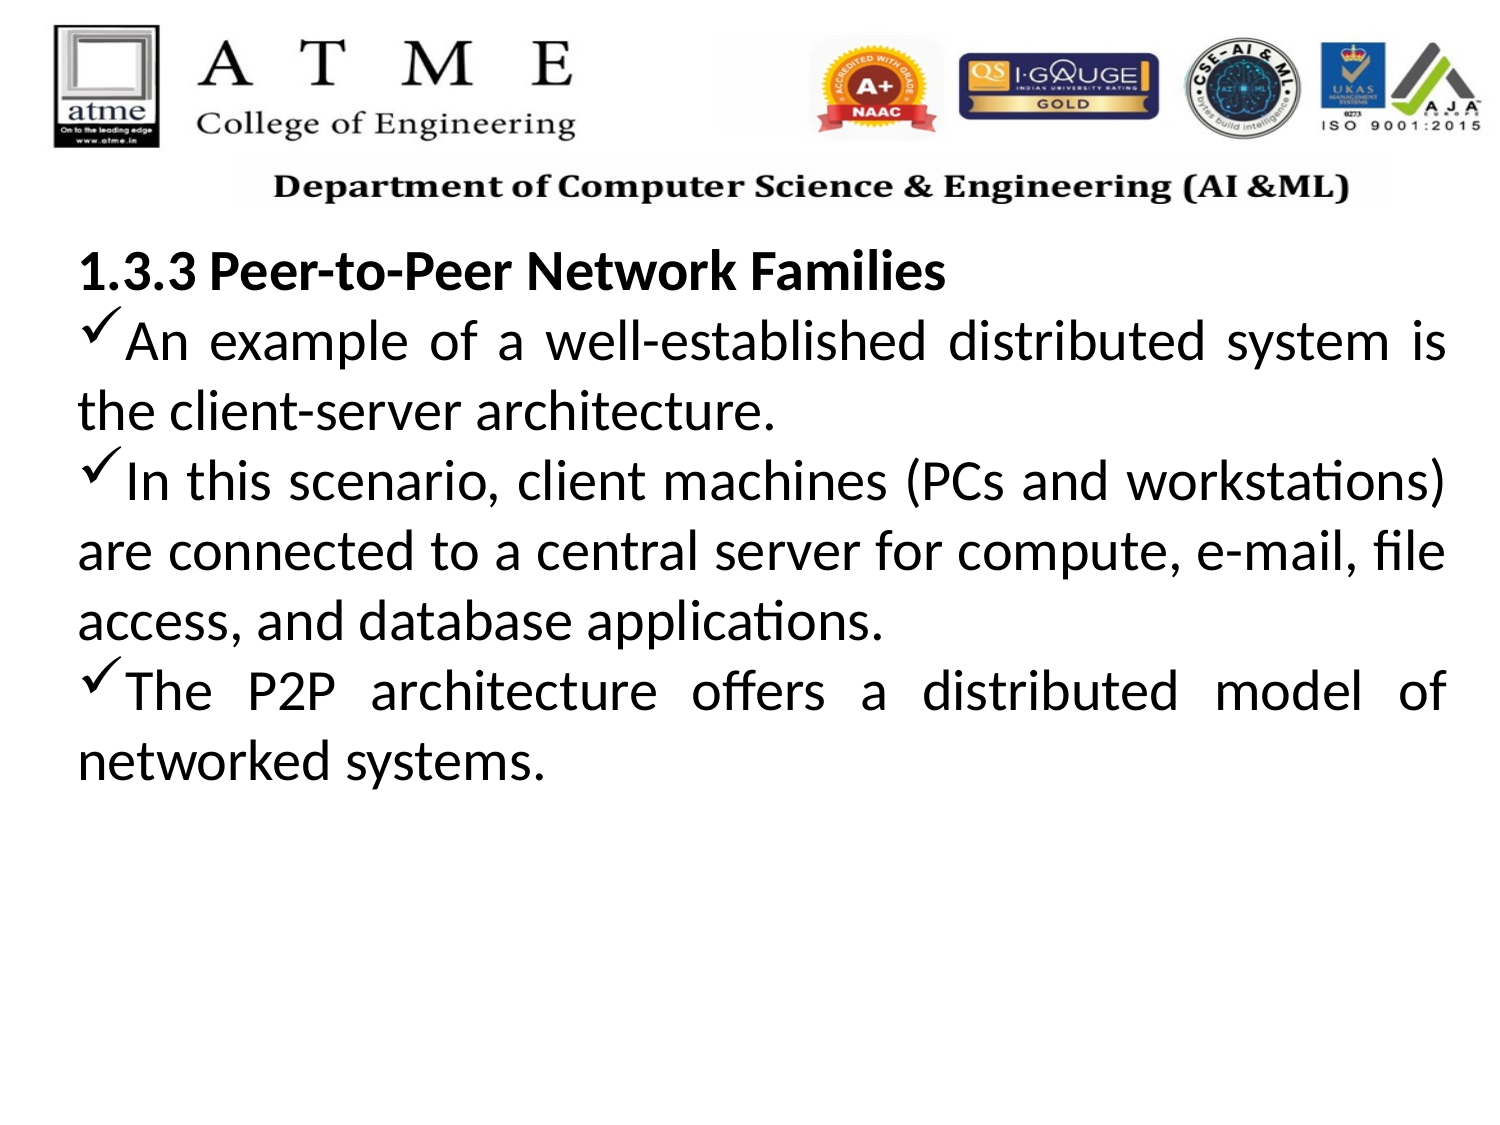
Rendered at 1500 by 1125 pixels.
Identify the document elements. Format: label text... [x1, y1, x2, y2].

picture [24, 0, 1500, 226]
text_box 1.3.3 Peer-to-Peer Network Families An example of a well-established distributed system is the client-server architecture. In this scenario, client machines (PCs and workstations) are connected to a central server for compute, e-mail, file access, and database applications. The P2P architecture offers a distributed model of networked systems. [62, 234, 1463, 800]
